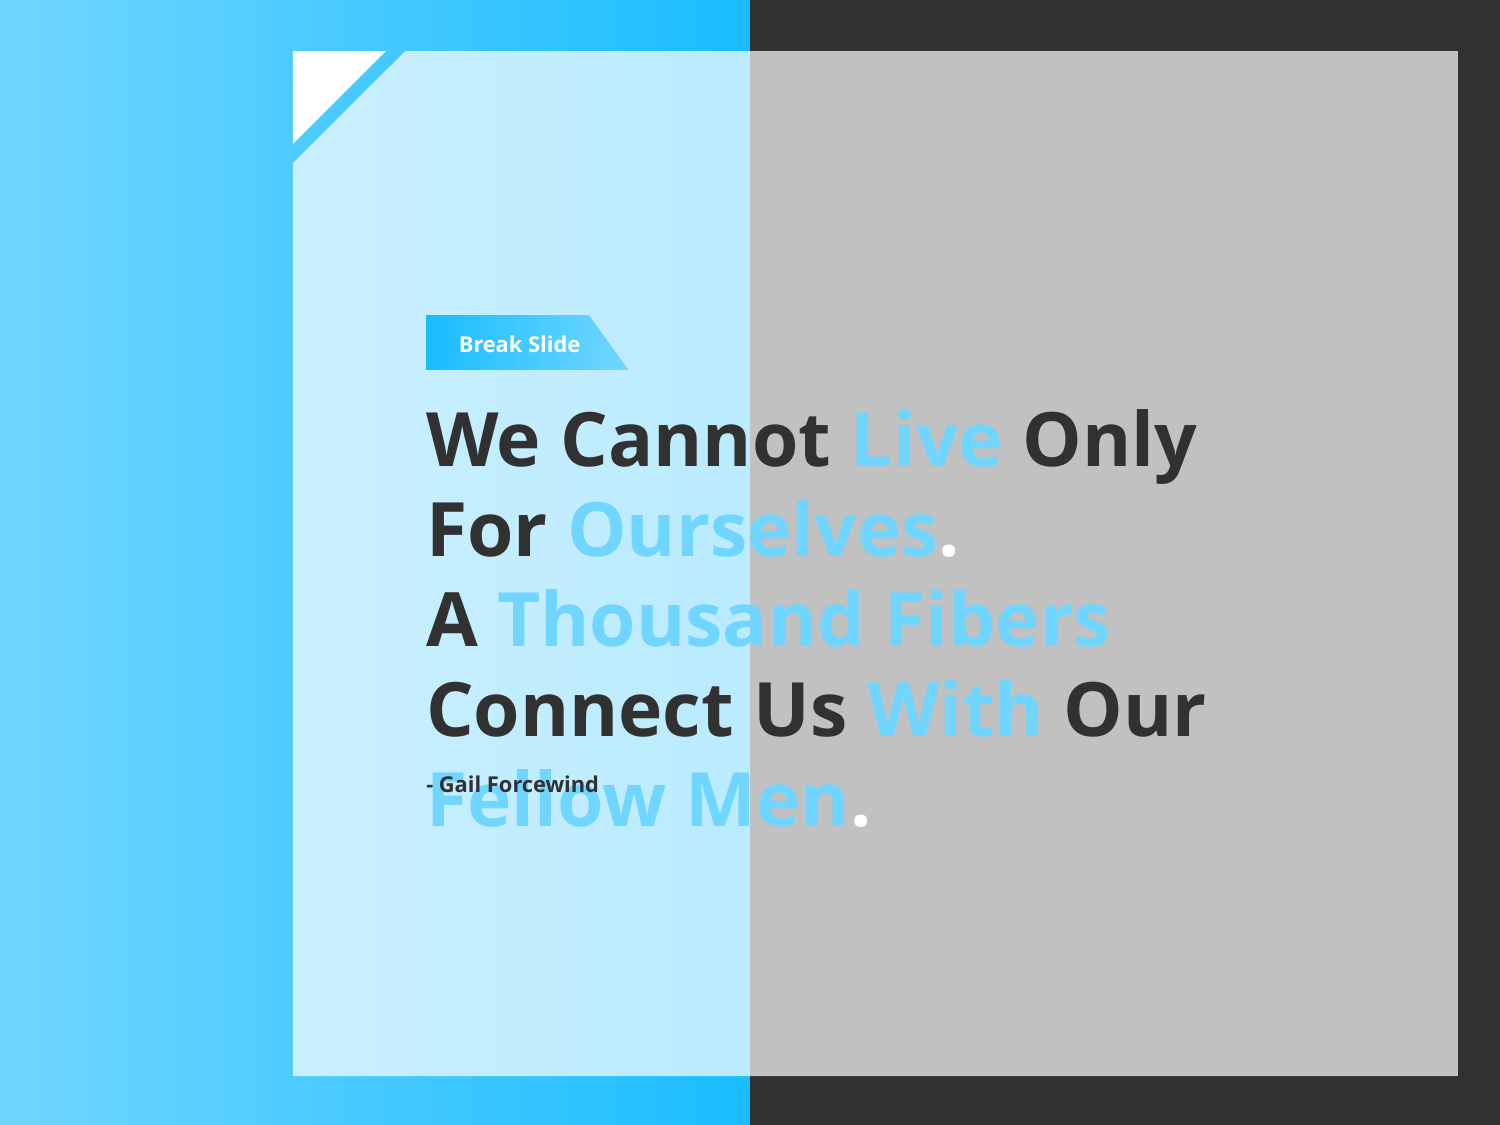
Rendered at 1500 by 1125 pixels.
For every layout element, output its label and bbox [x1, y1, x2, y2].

text_box [0, 0, 751, 1125]
picture [292, 51, 1458, 1074]
text_box [291, 50, 1459, 1078]
